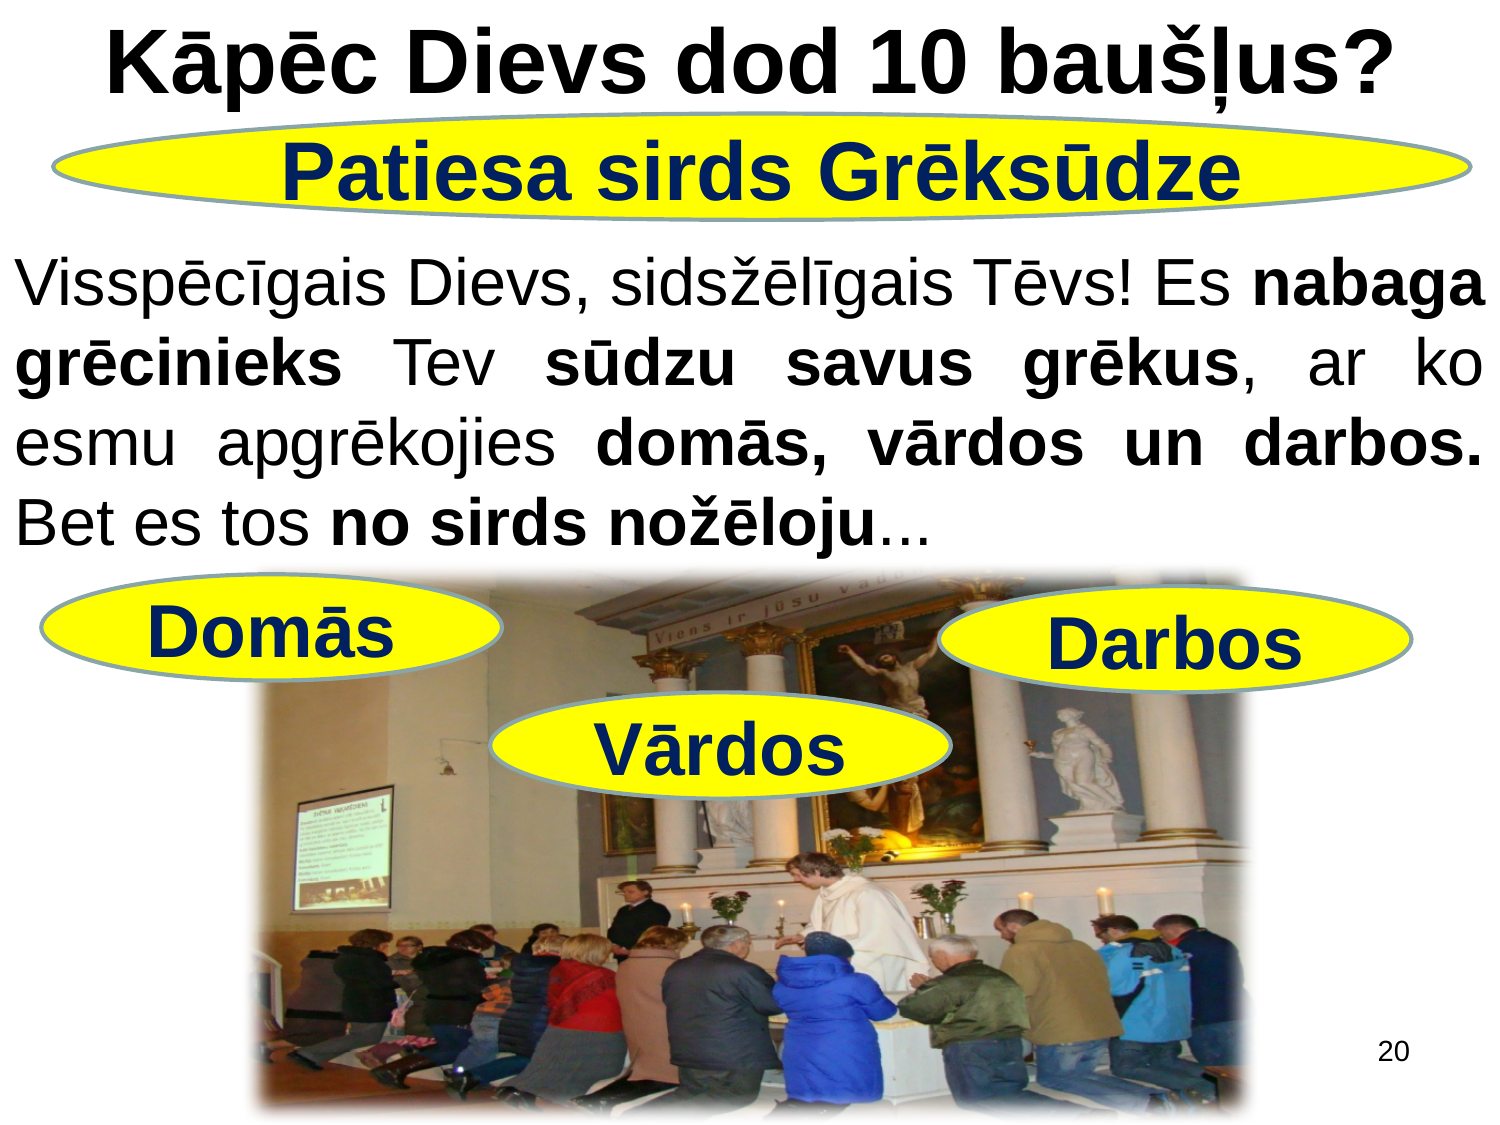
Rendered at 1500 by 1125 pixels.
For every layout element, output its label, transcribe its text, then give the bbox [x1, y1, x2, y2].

title Kāpēc Dievs dod 10 baušļus? [76, 0, 1428, 114]
text_box Domās [39, 572, 236, 683]
text_box Patiesa sirds Grēksūdze [51, 111, 1473, 222]
text_box 20 [1263, 1024, 1425, 1103]
picture [241, 562, 1259, 1125]
text_box Darbos [1263, 587, 1414, 691]
text_box Visspēcīgais Dievs, sidsžēlīgais Tēvs! Es nabaga grēcinieks Tev sūdzu savus grēkus, ar ko esmu apgrēkojies domās, vārdos un darbos. Bet es tos no sirds nožēloju... [0, 231, 1500, 647]
